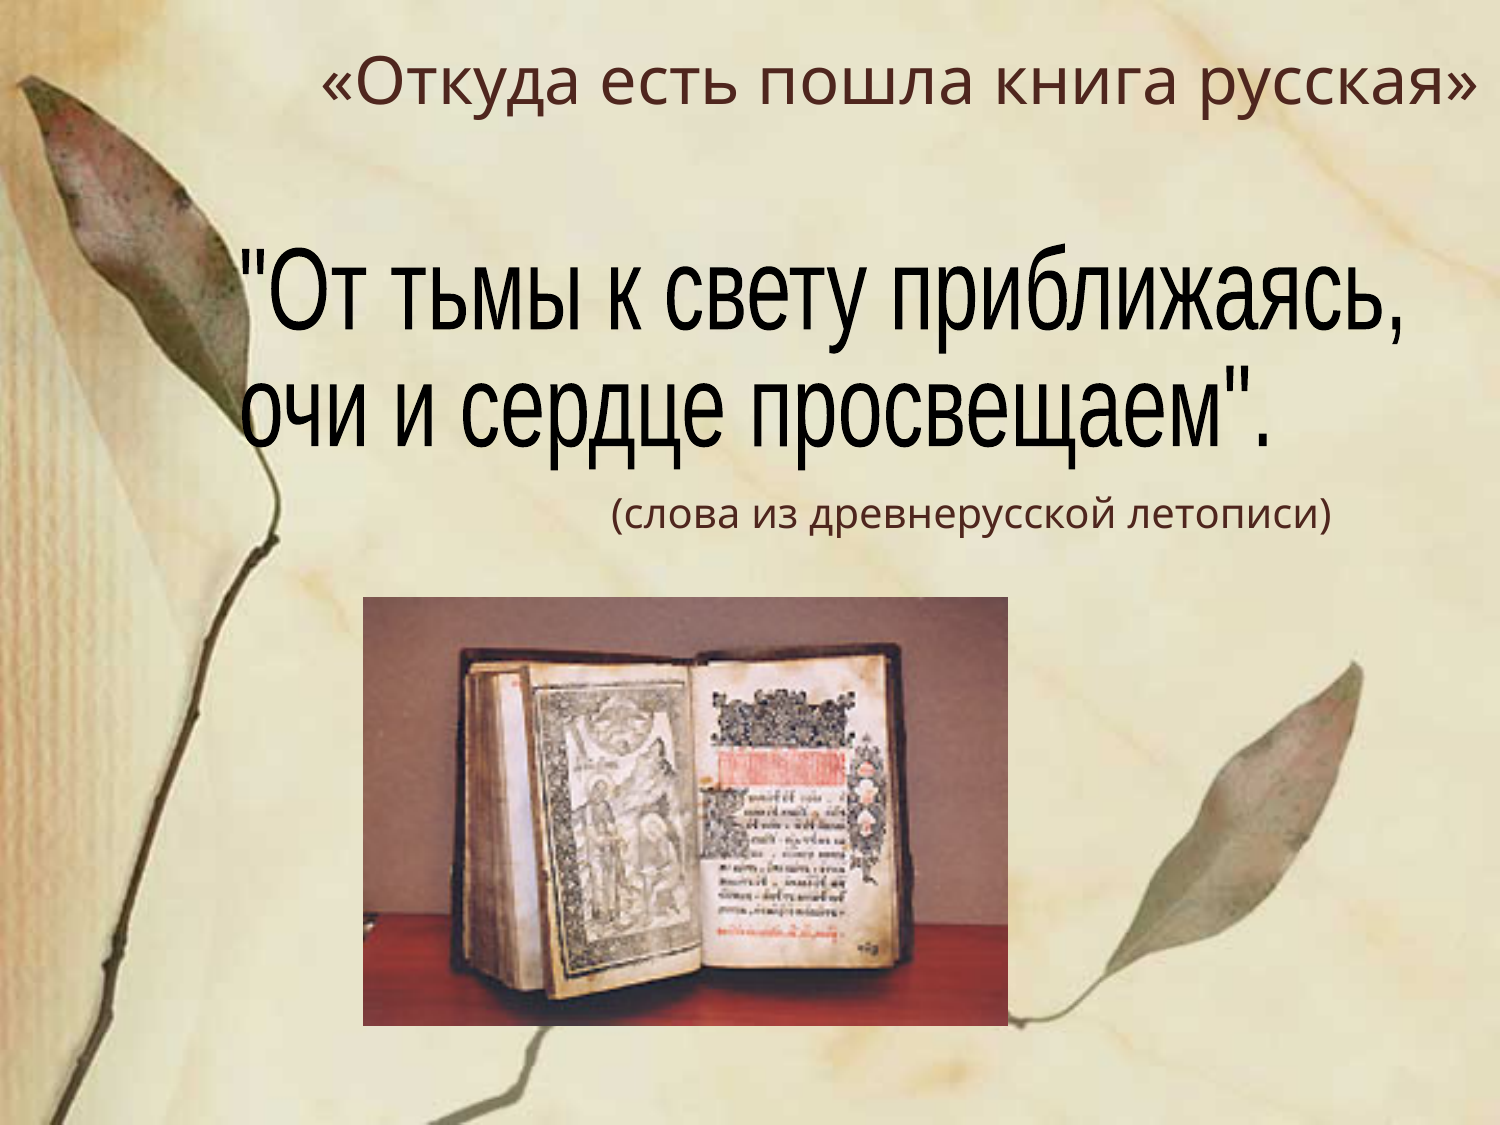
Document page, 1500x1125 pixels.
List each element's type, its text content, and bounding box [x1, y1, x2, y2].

text_box (слова из древнерусской летописи) [596, 479, 1400, 545]
picture [0, 0, 1500, 1125]
text_box «Откуда есть пошла книга русская» [301, 30, 1500, 126]
